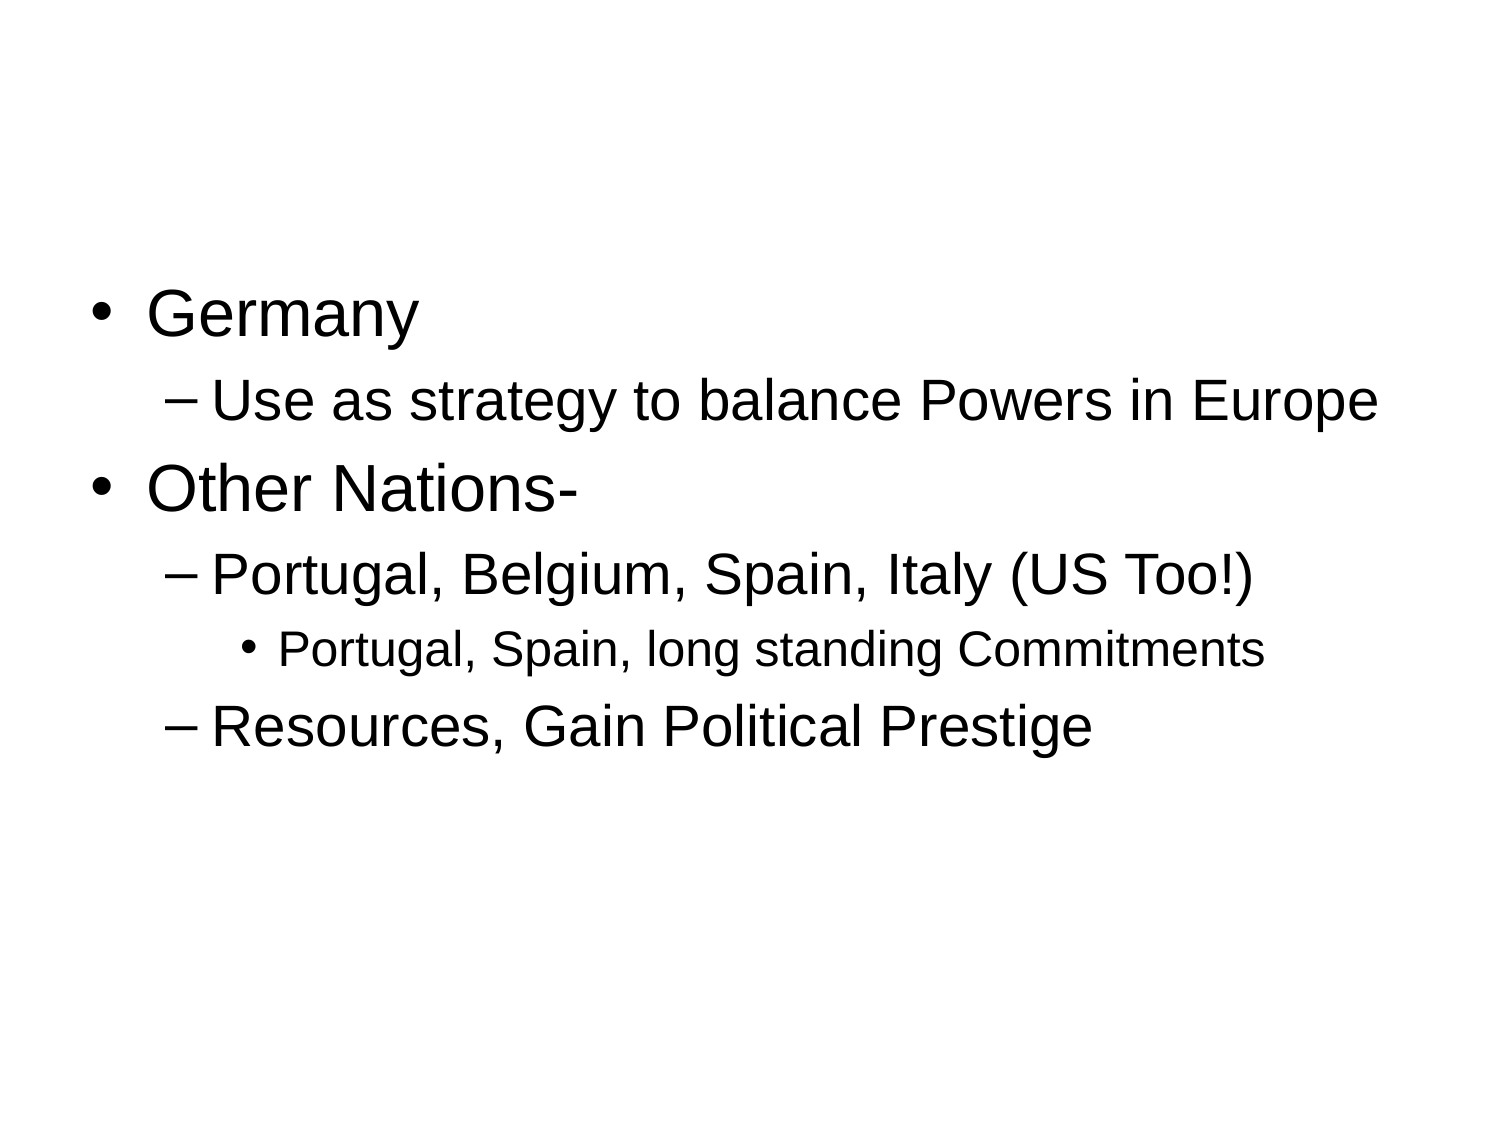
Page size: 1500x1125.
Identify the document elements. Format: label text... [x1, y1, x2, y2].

list Germany Use as strategy to balance Powers in Europe Other Nations- Portugal, Belgium, Spain, Italy (US Too!) Portugal, Spain, long standing Commitments Resources, Gain Political Prestige [75, 262, 1425, 1005]
